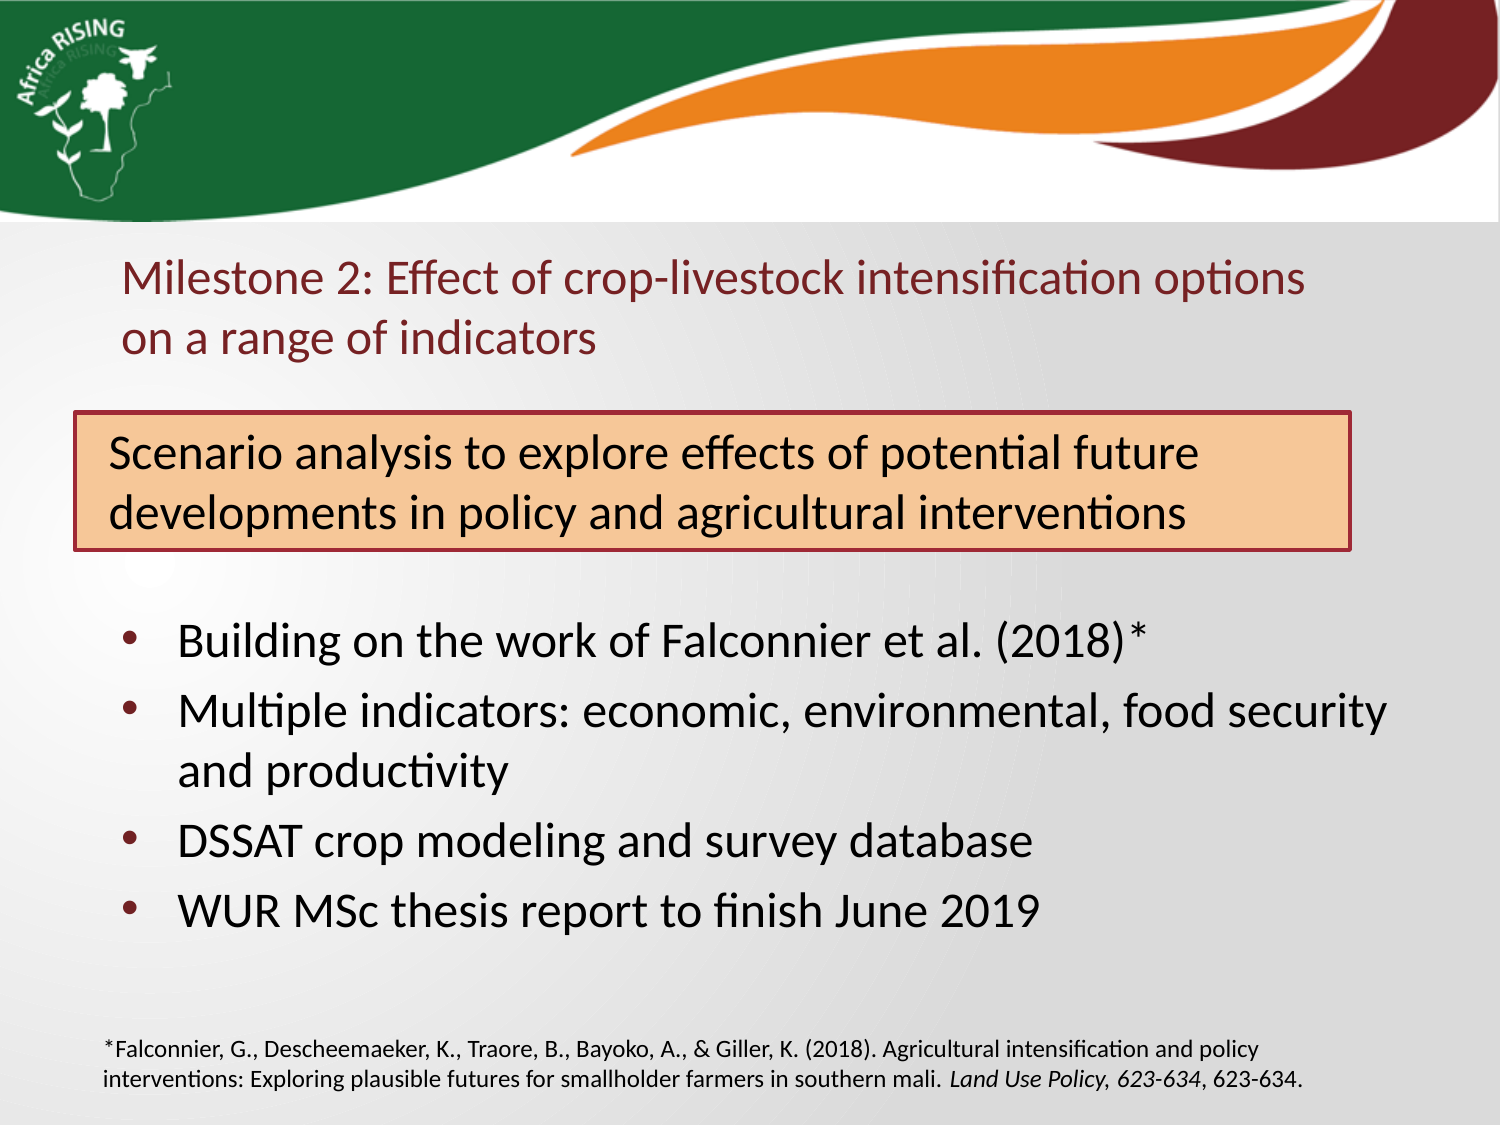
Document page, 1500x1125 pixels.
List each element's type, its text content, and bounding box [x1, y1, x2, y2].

picture [0, 0, 1499, 222]
list Milestone 2: Effect of crop-livestock intensification options on a range of indicators [87, 237, 1363, 375]
text_box Building on the work of Falconnier et al. (2018)* Multiple indicators: economic, environmental, food security and productivity DSSAT crop modeling and survey database WUR MSc thesis report to finish June 2019 [87, 599, 1413, 975]
text_box *Falconnier, G., Descheemaeker, K., Traore, B., Bayoko, A., & Giller, K. (2018). Agricultural intensification and policy interventions: Exploring plausible futures for smallholder farmers in southern mali. Land Use Policy, 623-634, 623-634. [88, 1025, 1413, 1125]
text_box Scenario analysis to explore effects of potential future developments in policy and agricultural interventions [73, 410, 1352, 552]
